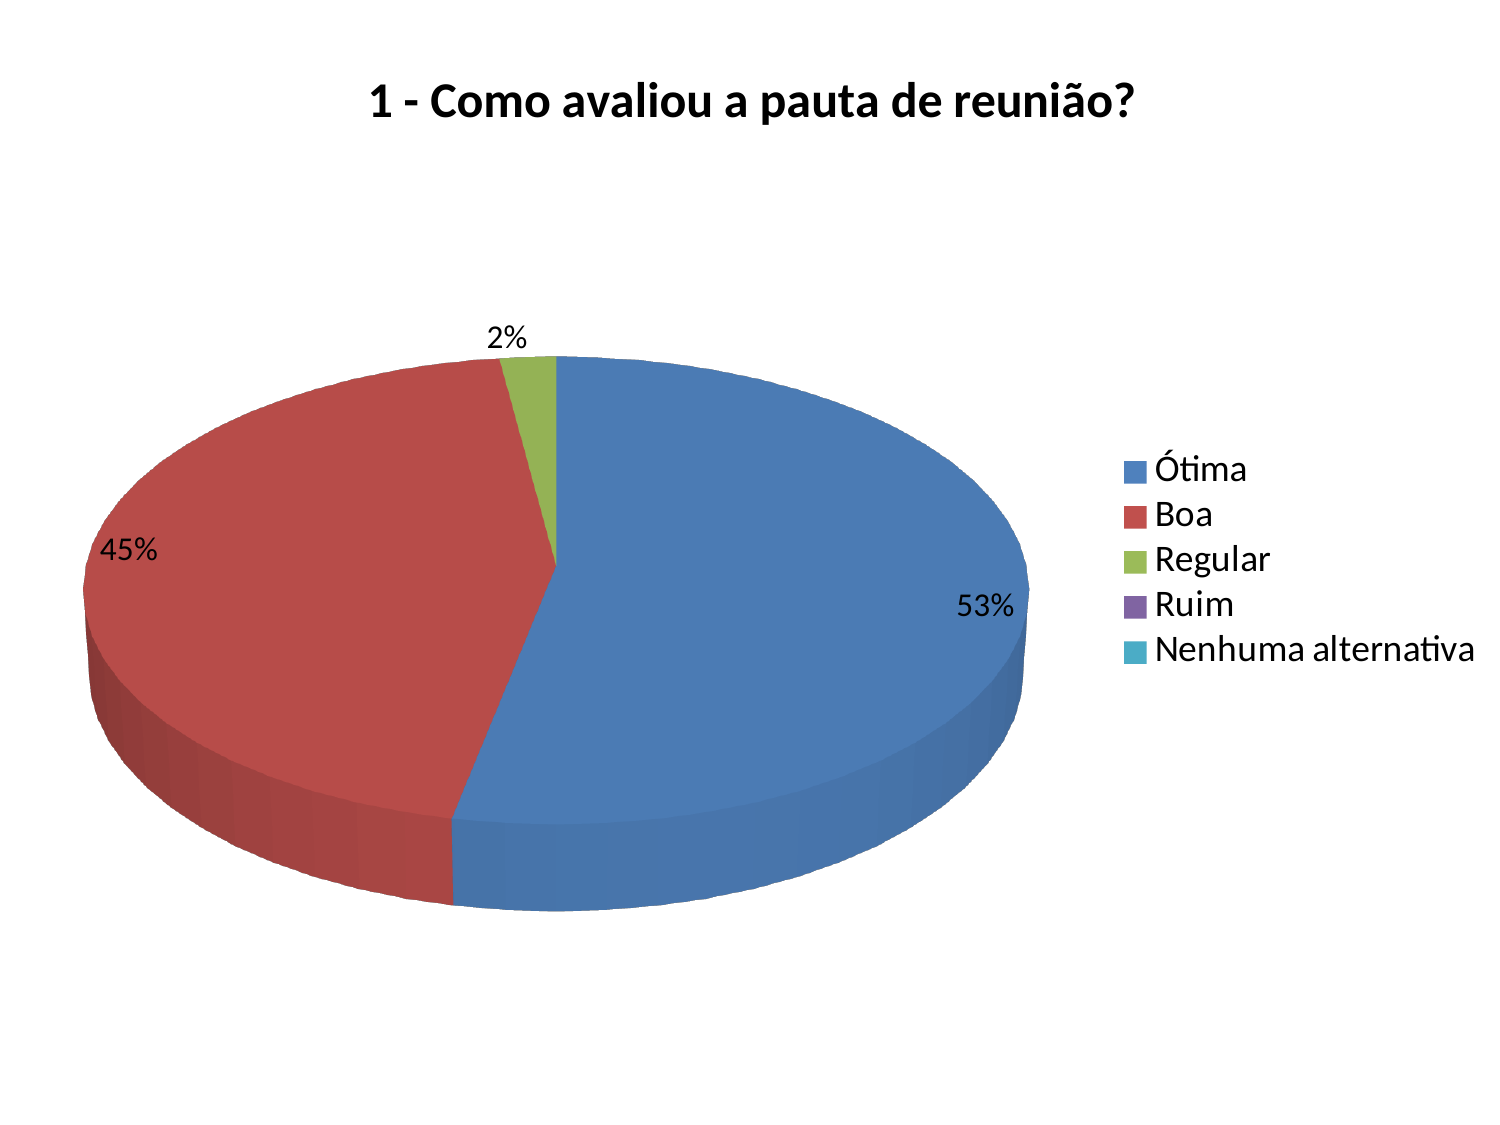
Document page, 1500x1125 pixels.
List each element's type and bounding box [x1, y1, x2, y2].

chart [0, 0, 1500, 1125]
